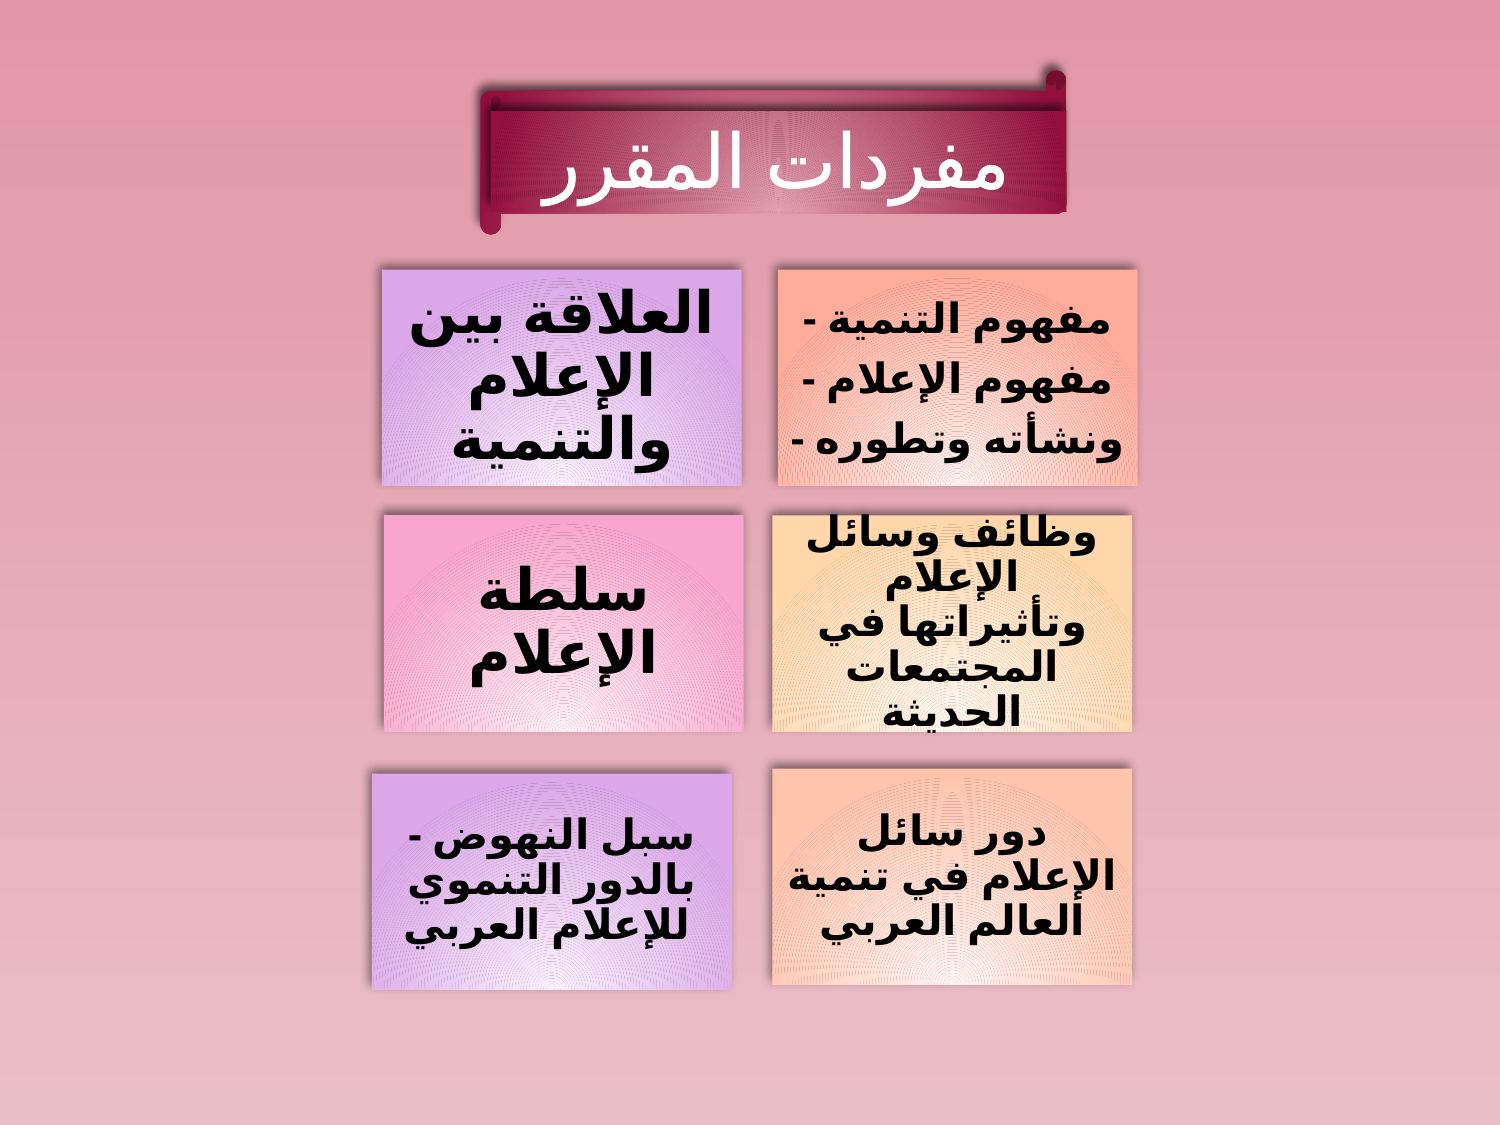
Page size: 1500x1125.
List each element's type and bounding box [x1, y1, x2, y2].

text_box [222, 269, 1297, 990]
text_box [480, 70, 1067, 235]
